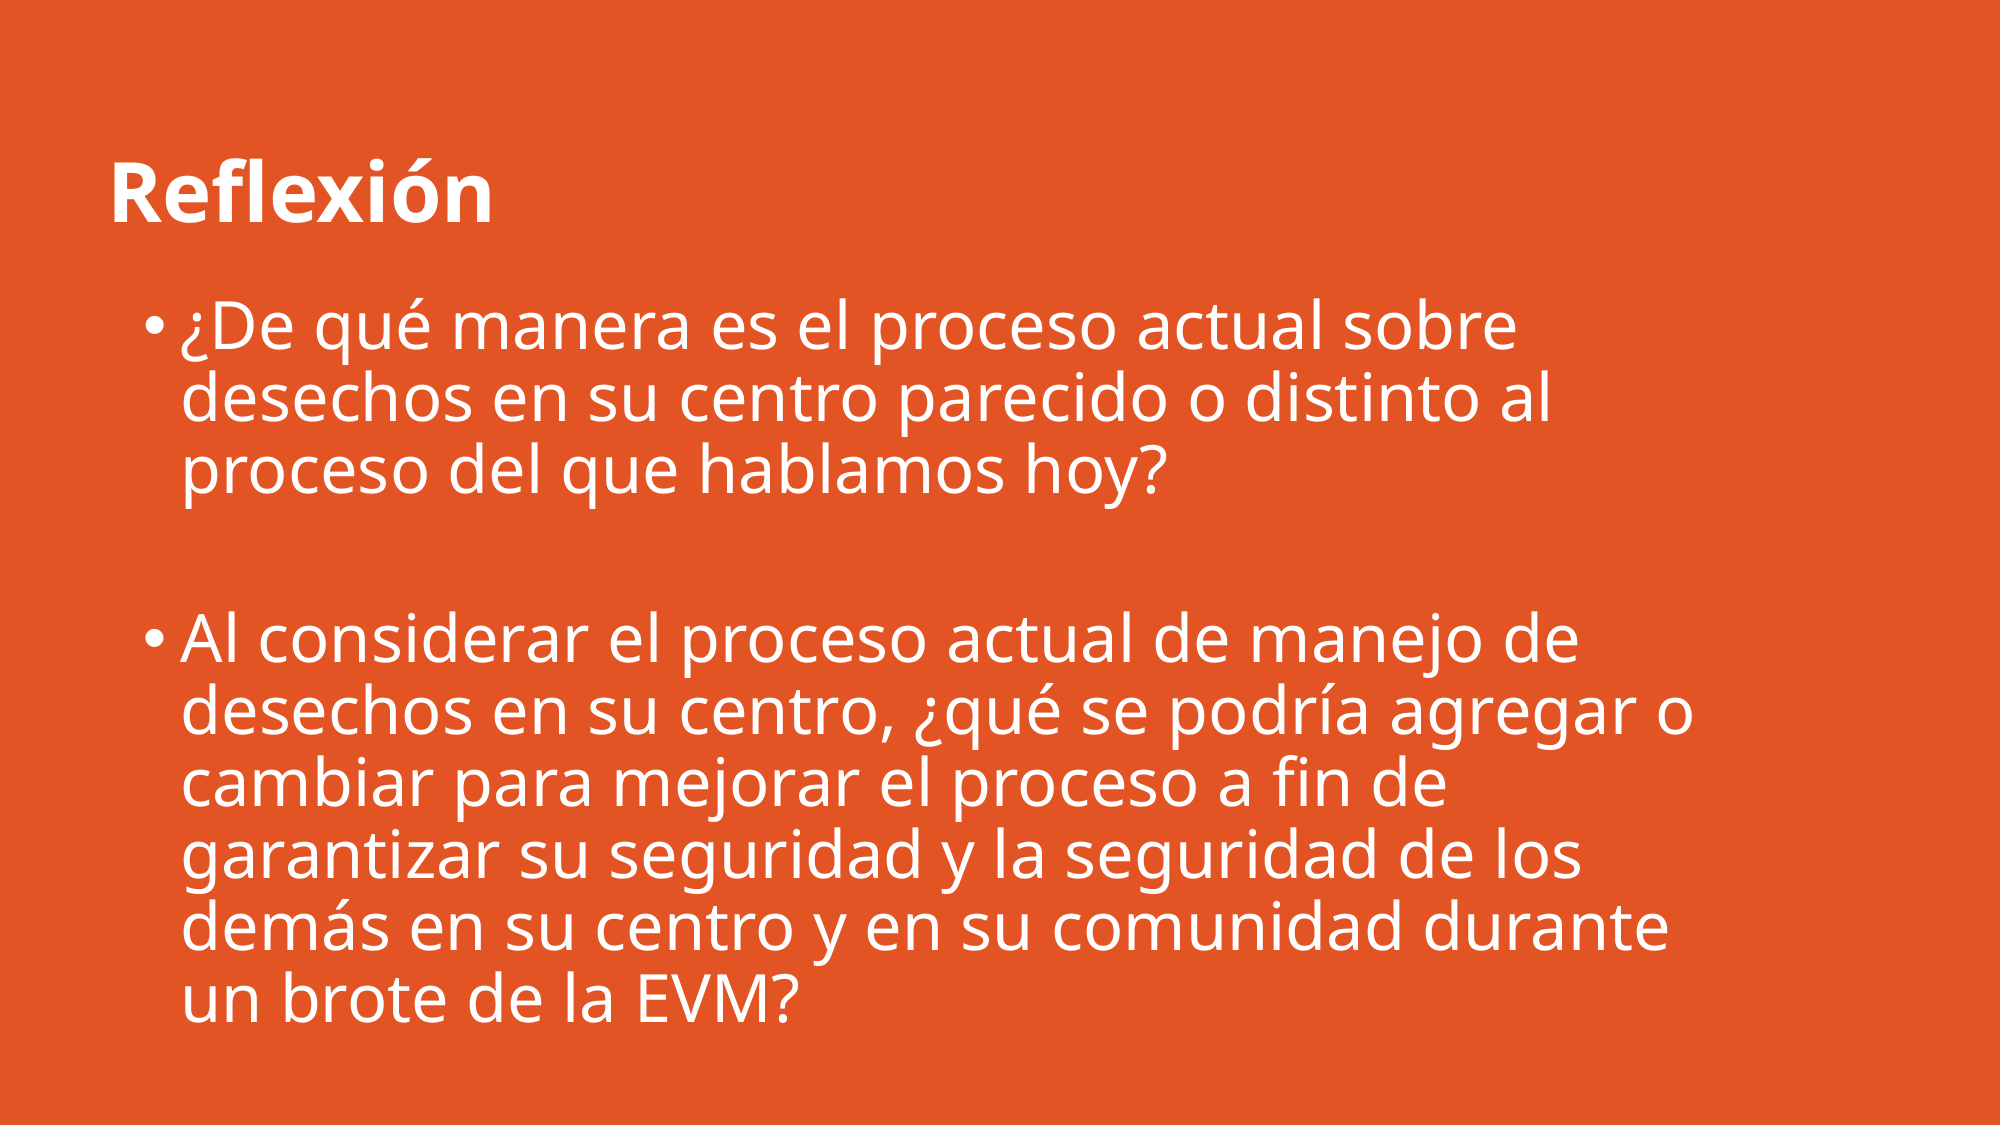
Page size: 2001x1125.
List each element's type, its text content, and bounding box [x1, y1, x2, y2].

text_box ¿De qué manera es el proceso actual sobre desechos en su centro parecido o distinto al proceso del que hablamos hoy? Al considerar el proceso actual de manejo de desechos en su centro, ¿qué se podría agregar o cambiar para mejorar el proceso a fin de garantizar su seguridad y la seguridad de los demás en su centro y en su comunidad durante un brote de la EVM? [99, 284, 1749, 1044]
title Reflexión [92, 55, 1908, 247]
